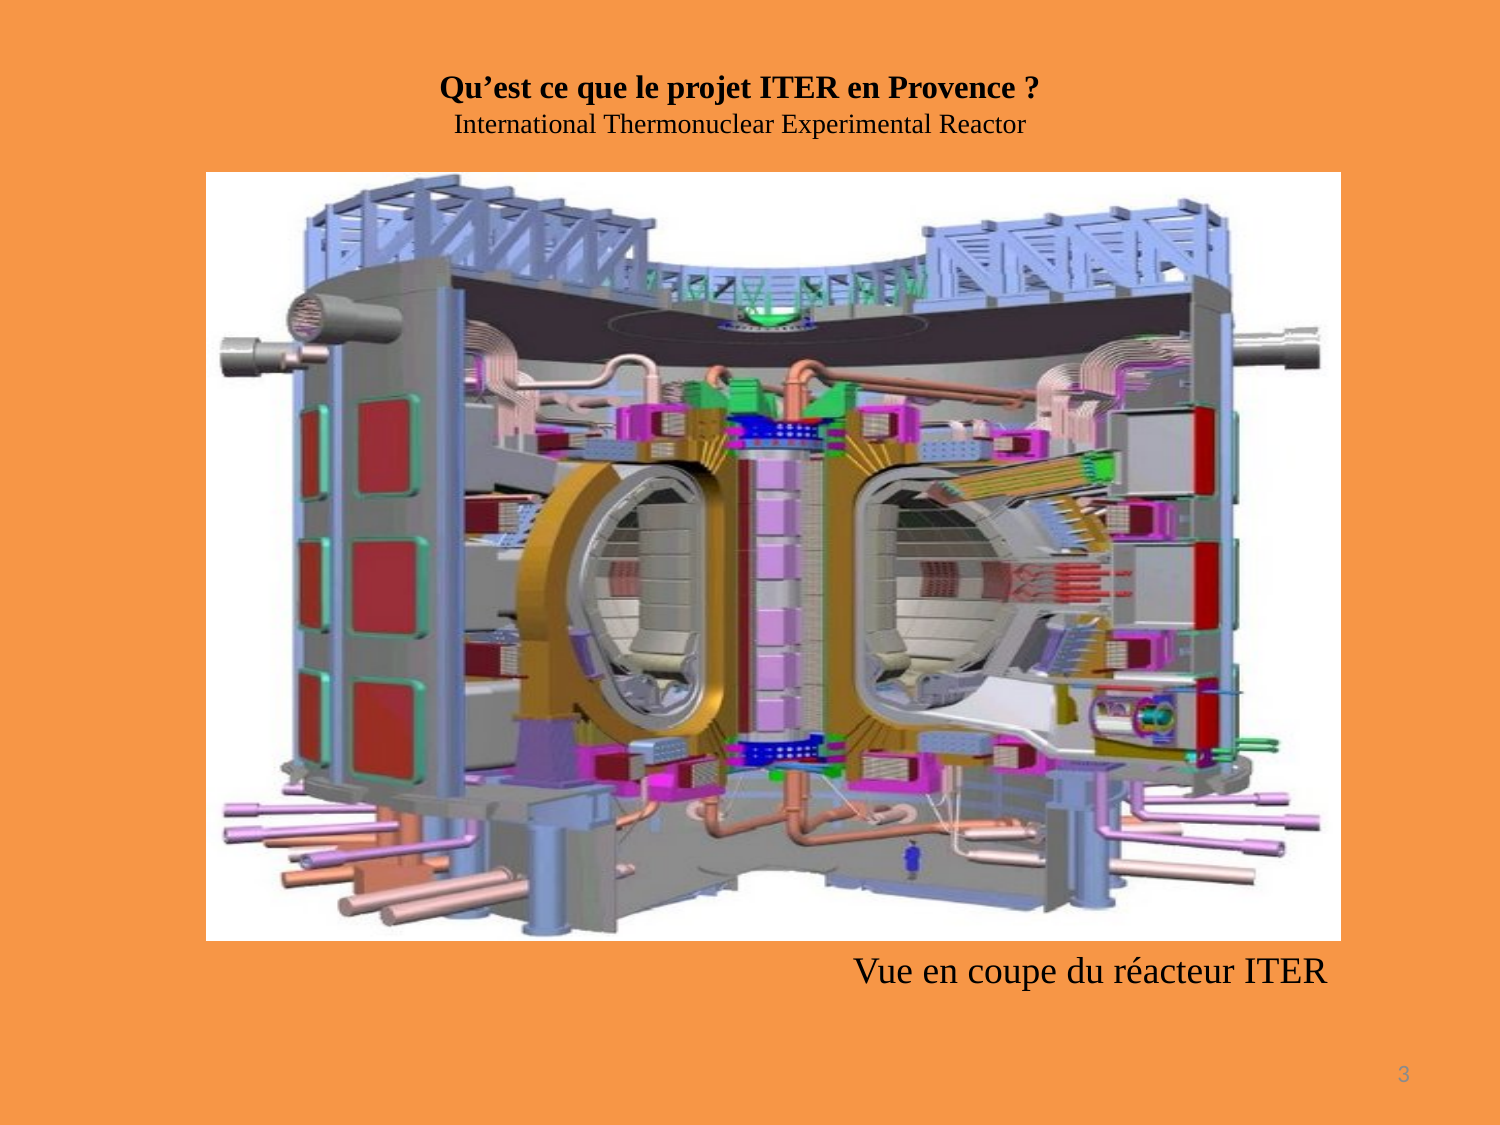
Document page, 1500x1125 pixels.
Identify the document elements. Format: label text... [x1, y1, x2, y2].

slide_number 3 [1074, 1042, 1425, 1103]
title Qu’est ce que le projet ITER en Provence ? International Thermonuclear Experimental Reactor [64, 19, 1415, 185]
text_box Vue en coupe du réacteur ITER [336, 893, 1353, 998]
picture [206, 172, 1341, 941]
